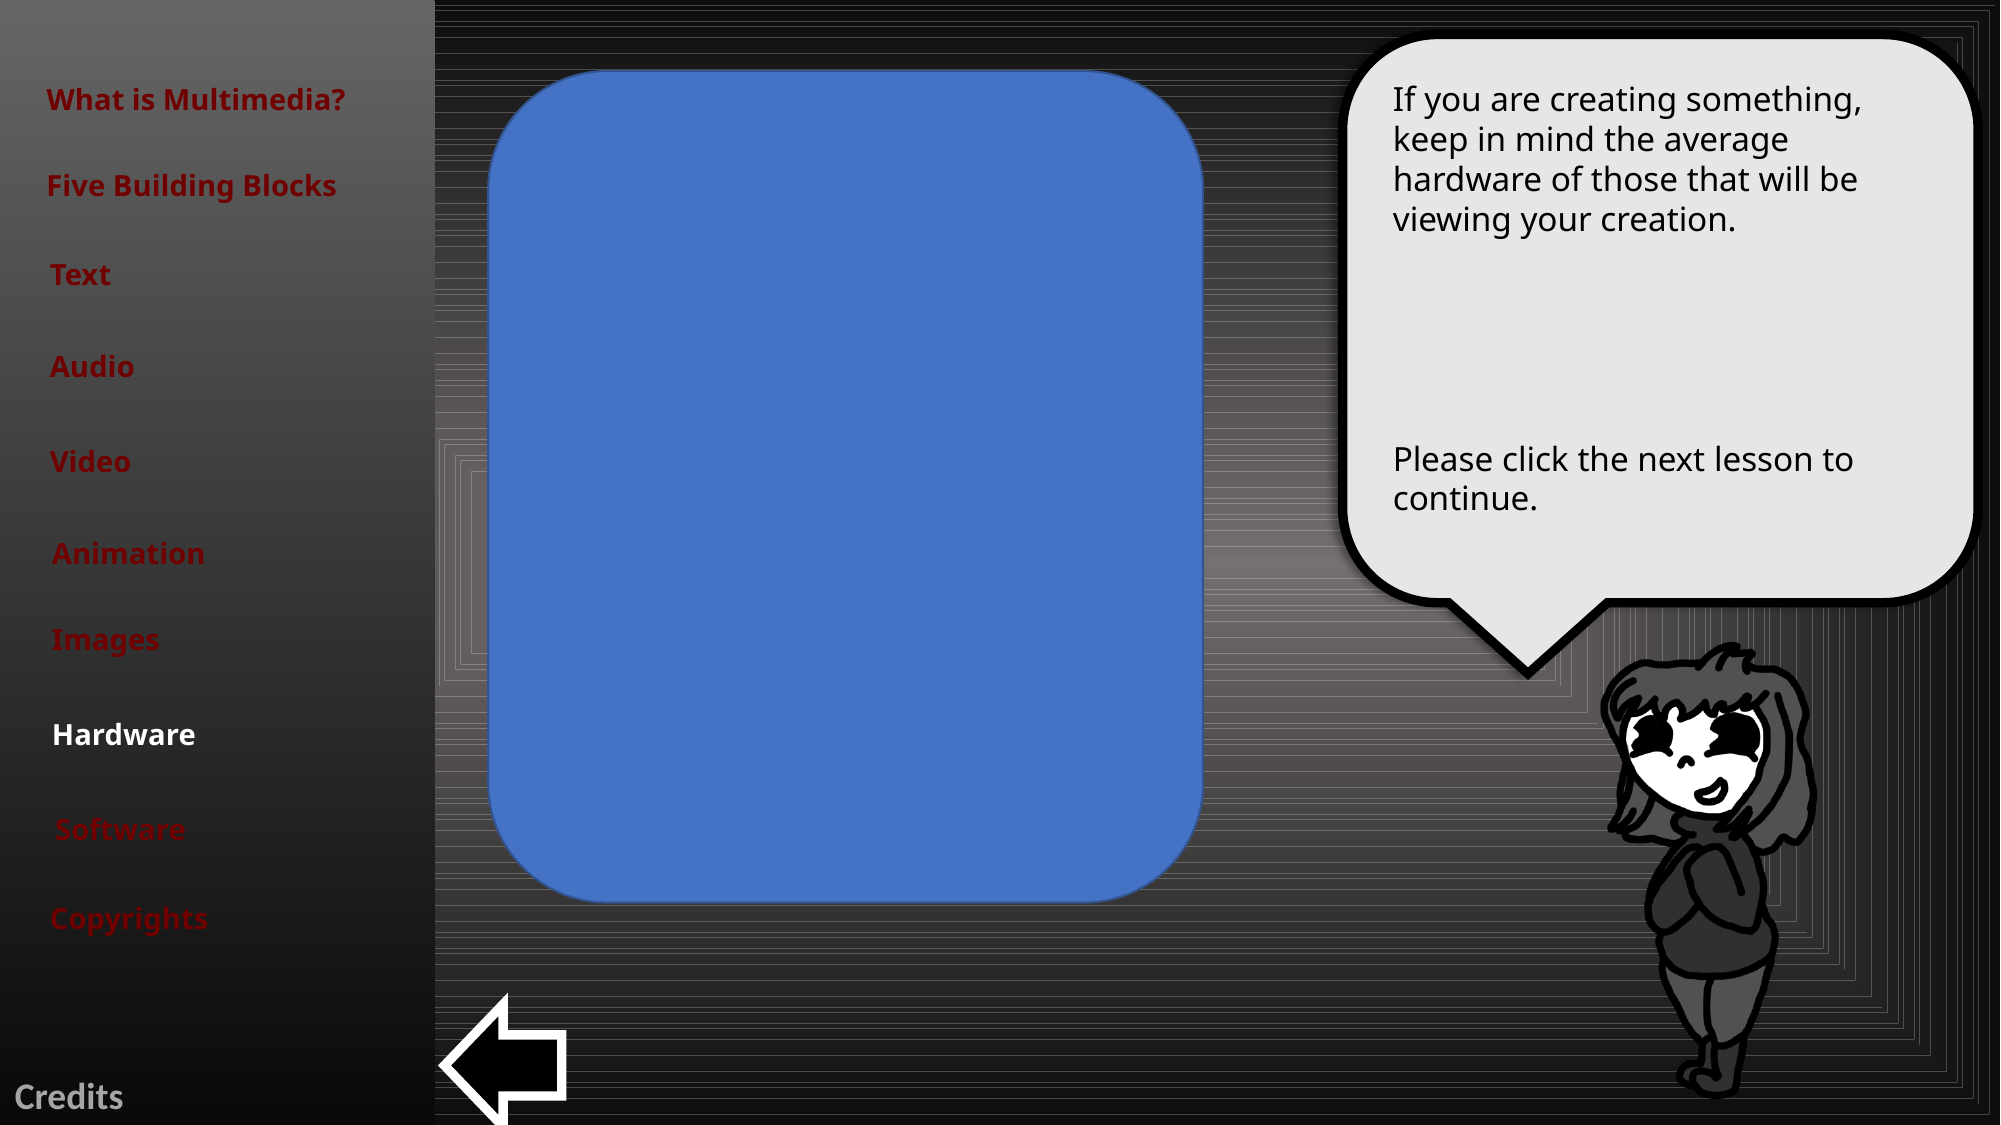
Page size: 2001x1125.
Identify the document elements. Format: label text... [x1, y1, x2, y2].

text_box Credits [0, 1064, 265, 1125]
text_box If you are creating something, keep in mind the average hardware of those that will be viewing your creation. Please click the next lesson to continue. [1378, 70, 1961, 525]
text_box Animation [37, 528, 370, 578]
text_box What is Multimedia? [31, 74, 457, 124]
text_box Video [34, 436, 368, 486]
text_box [1341, 33, 1980, 676]
text_box Copyrights [34, 892, 381, 943]
picture [1579, 624, 1839, 1110]
text_box [443, 1001, 563, 1125]
text_box Hardware [37, 709, 383, 759]
text_box Text [34, 249, 368, 299]
text_box Audio [34, 340, 359, 391]
text_box Images [37, 614, 362, 664]
text_box Software [40, 803, 381, 854]
text_box Five Building Blocks [31, 159, 435, 210]
text_box [487, 69, 1205, 904]
text_box [0, 0, 435, 1125]
